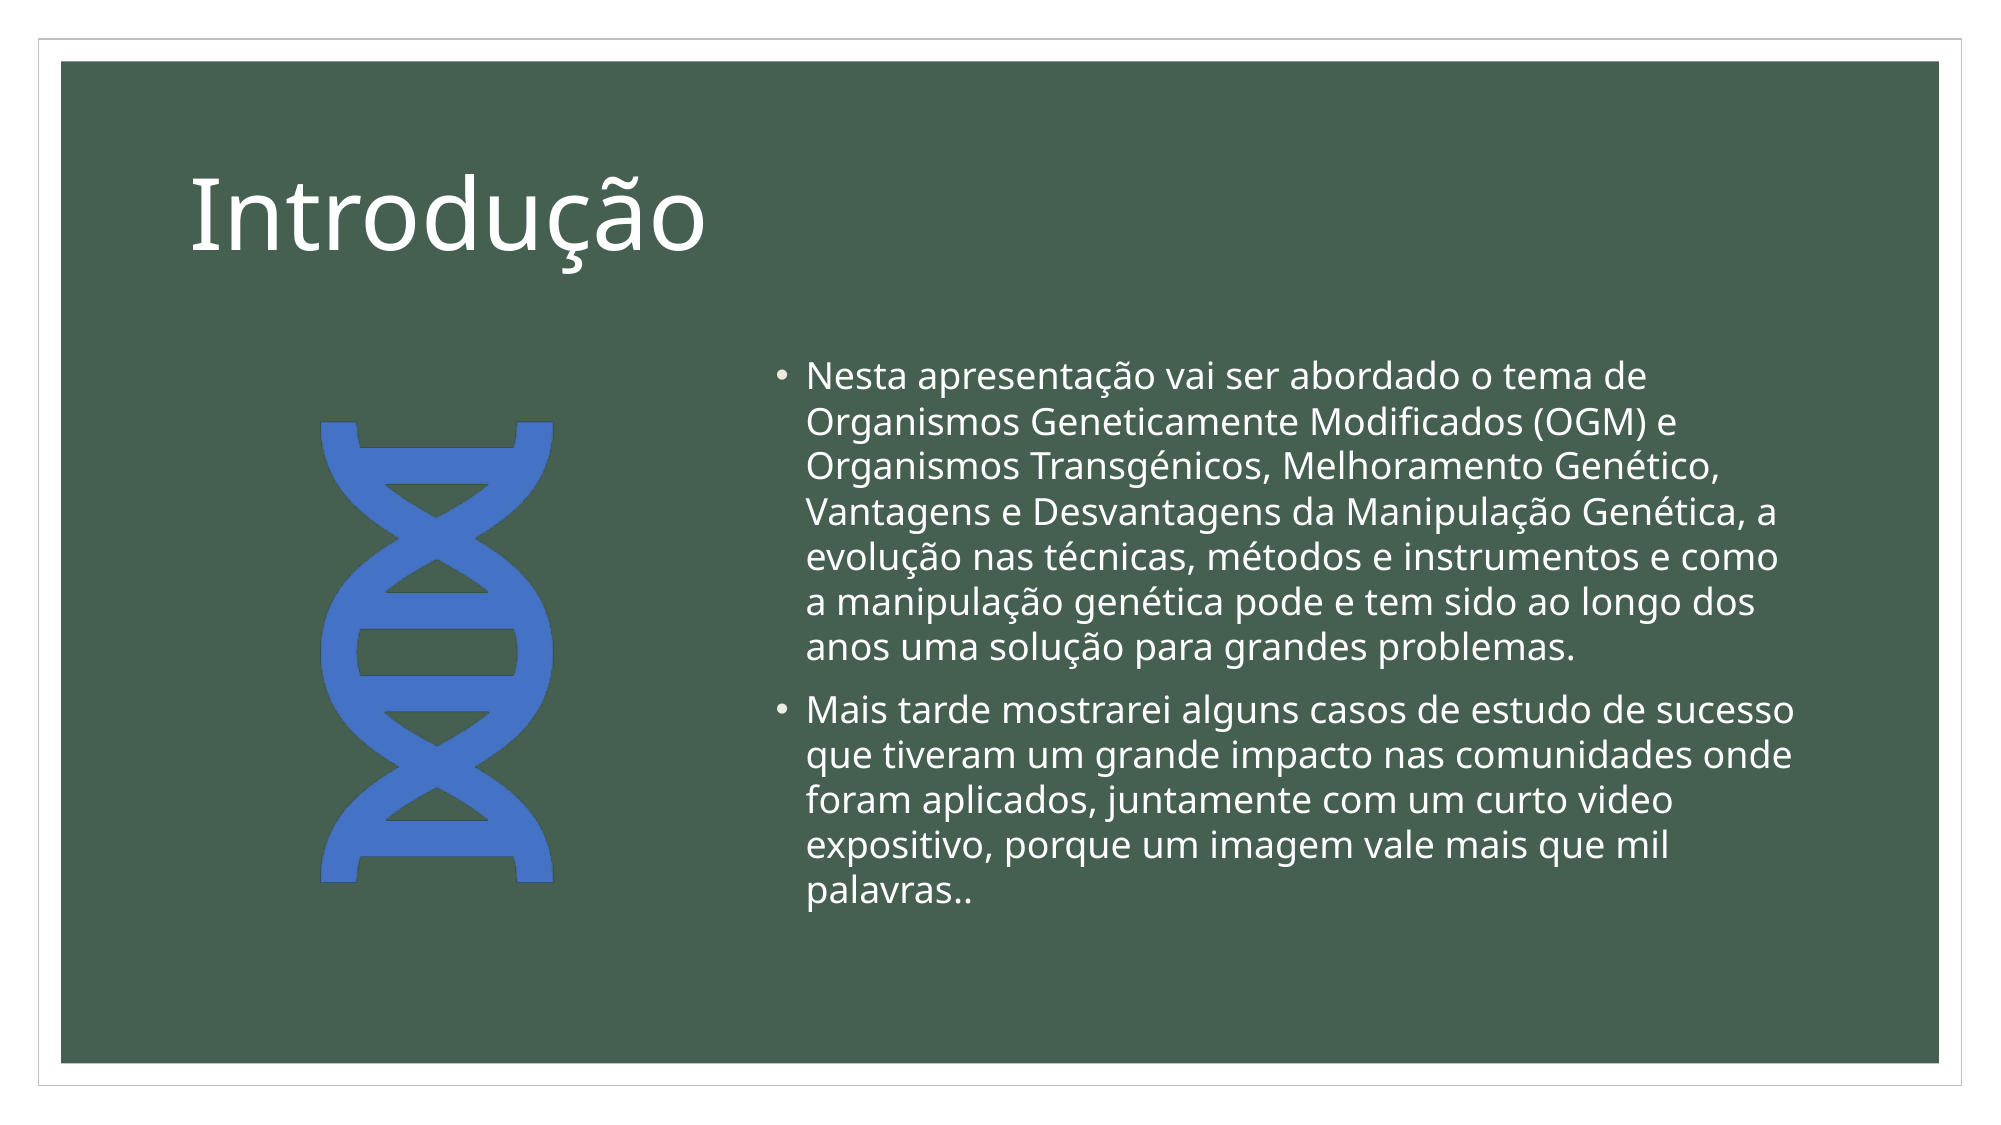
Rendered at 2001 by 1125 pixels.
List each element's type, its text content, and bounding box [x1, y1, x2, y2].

title Introdução [174, 105, 1825, 331]
list Nesta apresentação vai ser abordado o tema de Organismos Geneticamente Modificados (OGM) e Organismos Transgénicos, Melhoramento Genético, Vantagens e Desvantagens da Manipulação Genética, a evolução nas técnicas, métodos e instrumentos e como a manipulação genética pode e tem sido ao longo dos anos uma solução para grandes problemas. Mais tarde mostrarei alguns casos de estudo de sucesso que tiveram um grande impacto nas comunidades onde foram aplicados, juntamente com um curto video expositivo, porque um imagem vale mais que mil palavras.. [760, 345, 1825, 990]
picture [189, 404, 685, 901]
